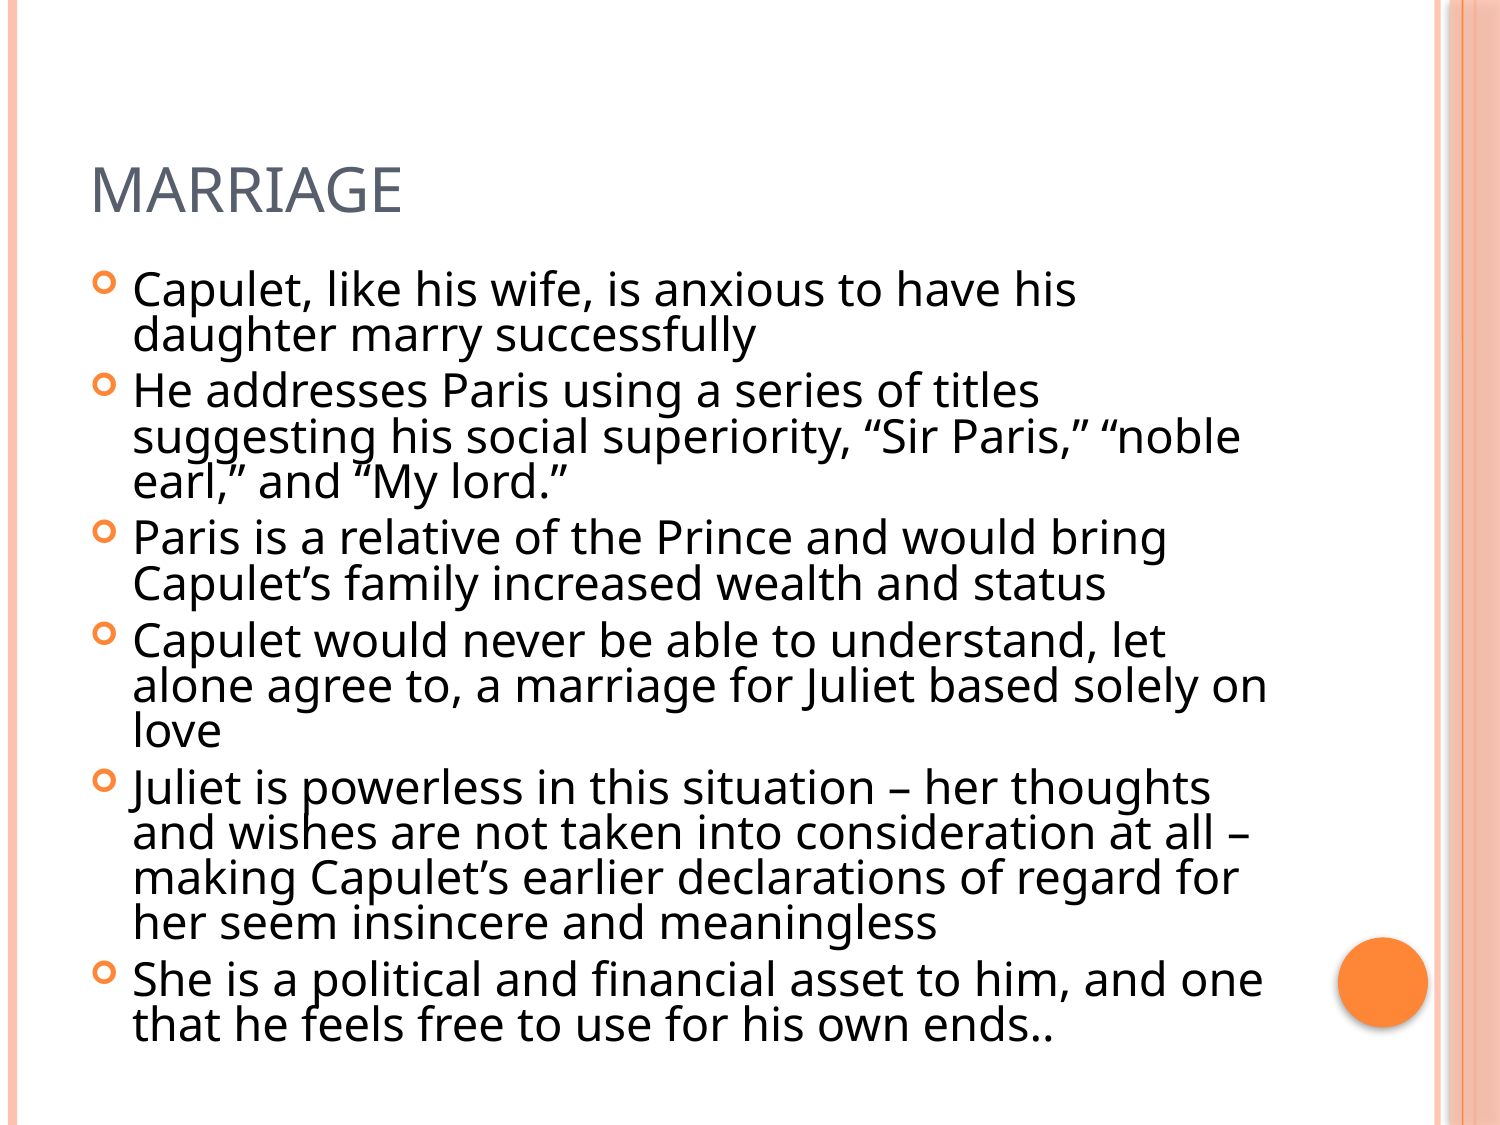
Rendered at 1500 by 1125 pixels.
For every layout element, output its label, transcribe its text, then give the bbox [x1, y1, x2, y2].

title Marriage [75, 45, 1300, 233]
list Capulet, like his wife, is anxious to have his daughter marry successfully He addresses Paris using a series of titles suggesting his social superiority, “Sir Paris,” “noble earl,” and “My lord.” Paris is a relative of the Prince and would bring Capulet’s family increased wealth and status Capulet would never be able to understand, let alone agree to, a marriage for Juliet based solely on love Juliet is powerless in this situation – her thoughts and wishes are not taken into consideration at all – making Capulet’s earlier declarations of regard for her seem insincere and meaningless She is a political and financial asset to him, and one that he feels free to use for his own ends.. [75, 262, 1300, 1062]
